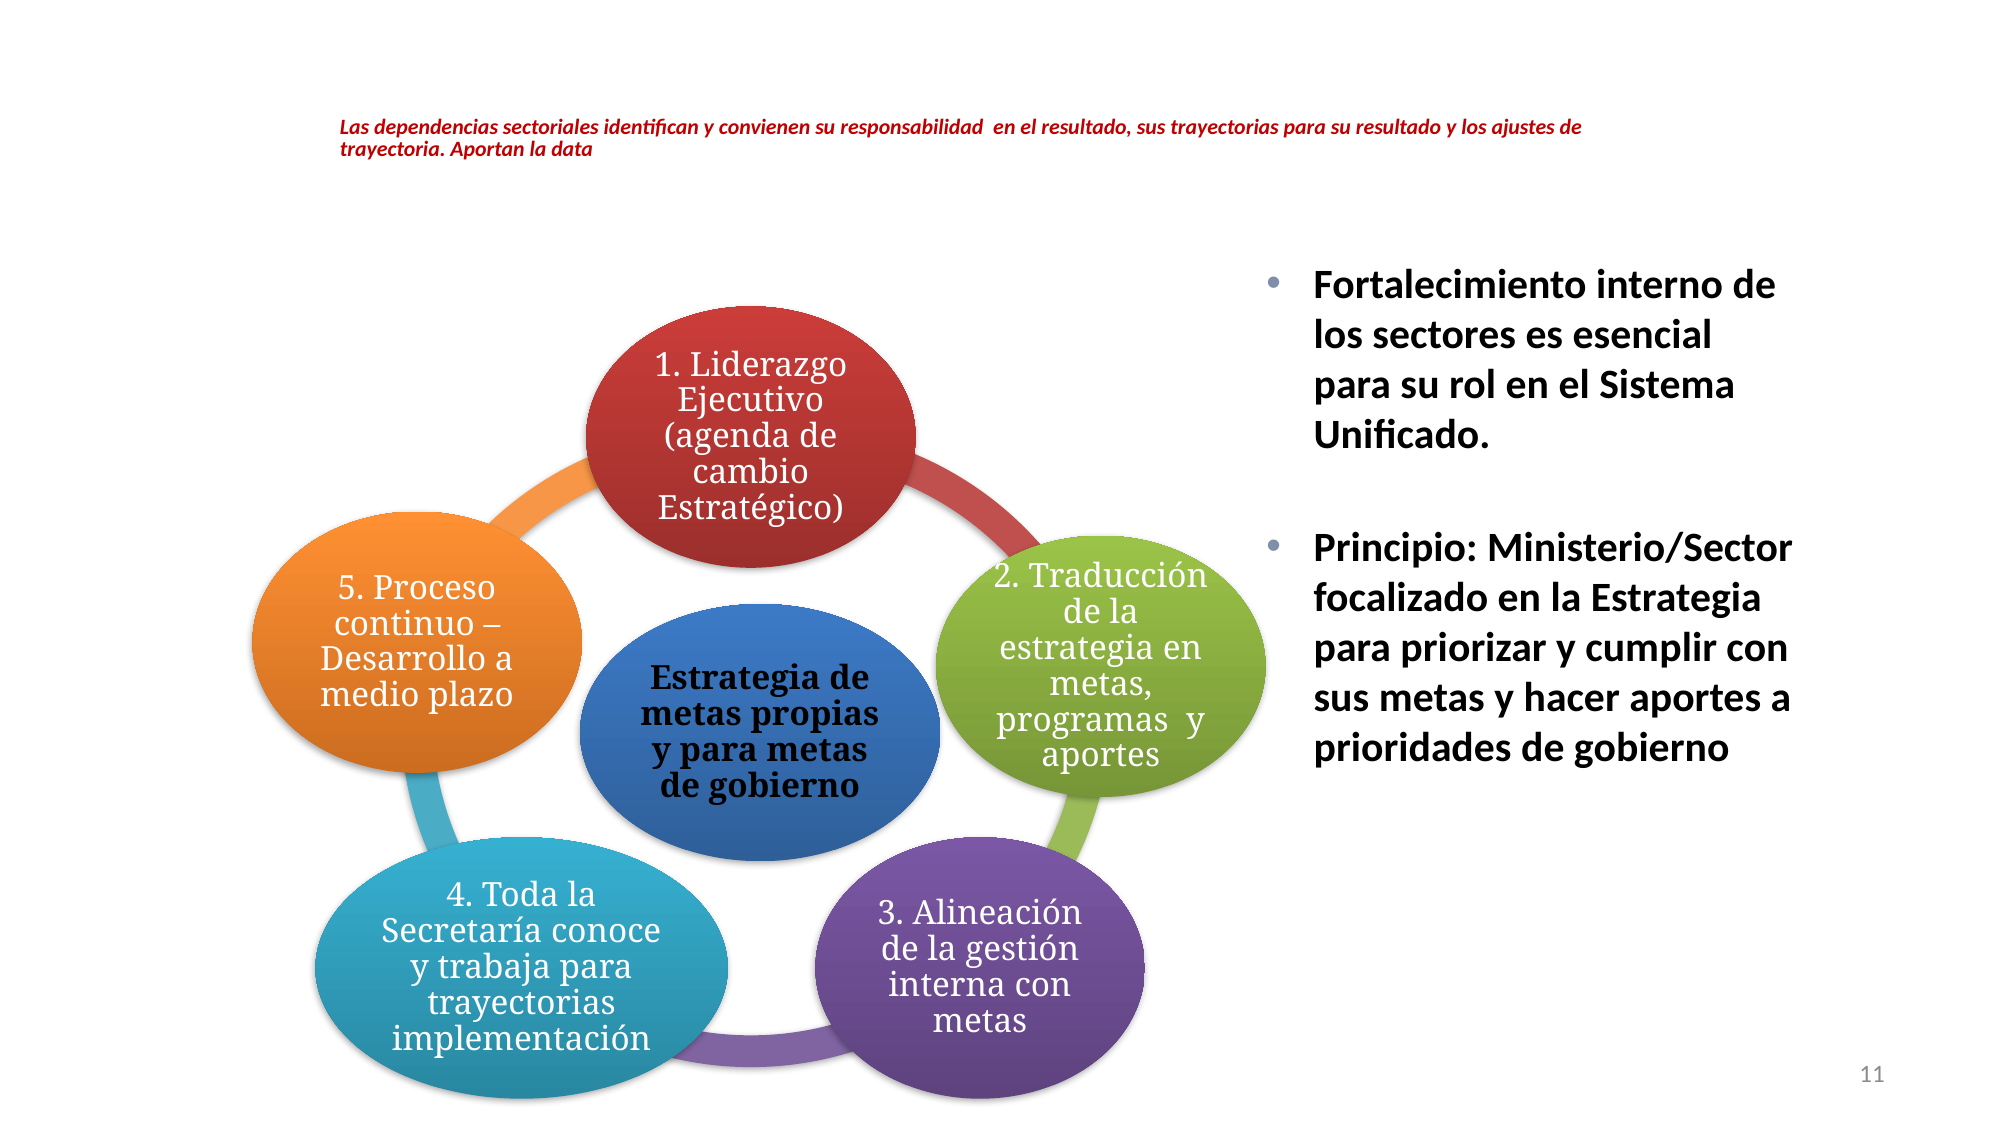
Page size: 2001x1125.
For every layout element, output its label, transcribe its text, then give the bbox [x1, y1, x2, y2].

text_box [187, 294, 1288, 1125]
slide_number 11 [1433, 1042, 1900, 1103]
title Las dependencias sectoriales identifican y convienen su responsabilidad en el resultado, sus trayectorias para su resultado y los ajustes de trayectoria. Aportan la data [324, 88, 1675, 214]
text_box Fortalecimiento interno de los sectores es esencial para su rol en el Sistema Unificado. Principio: Ministerio/Sector focalizado en la Estrategia para priorizar y cumplir con sus metas y hacer aportes a prioridades de gobierno [1233, 249, 1809, 936]
